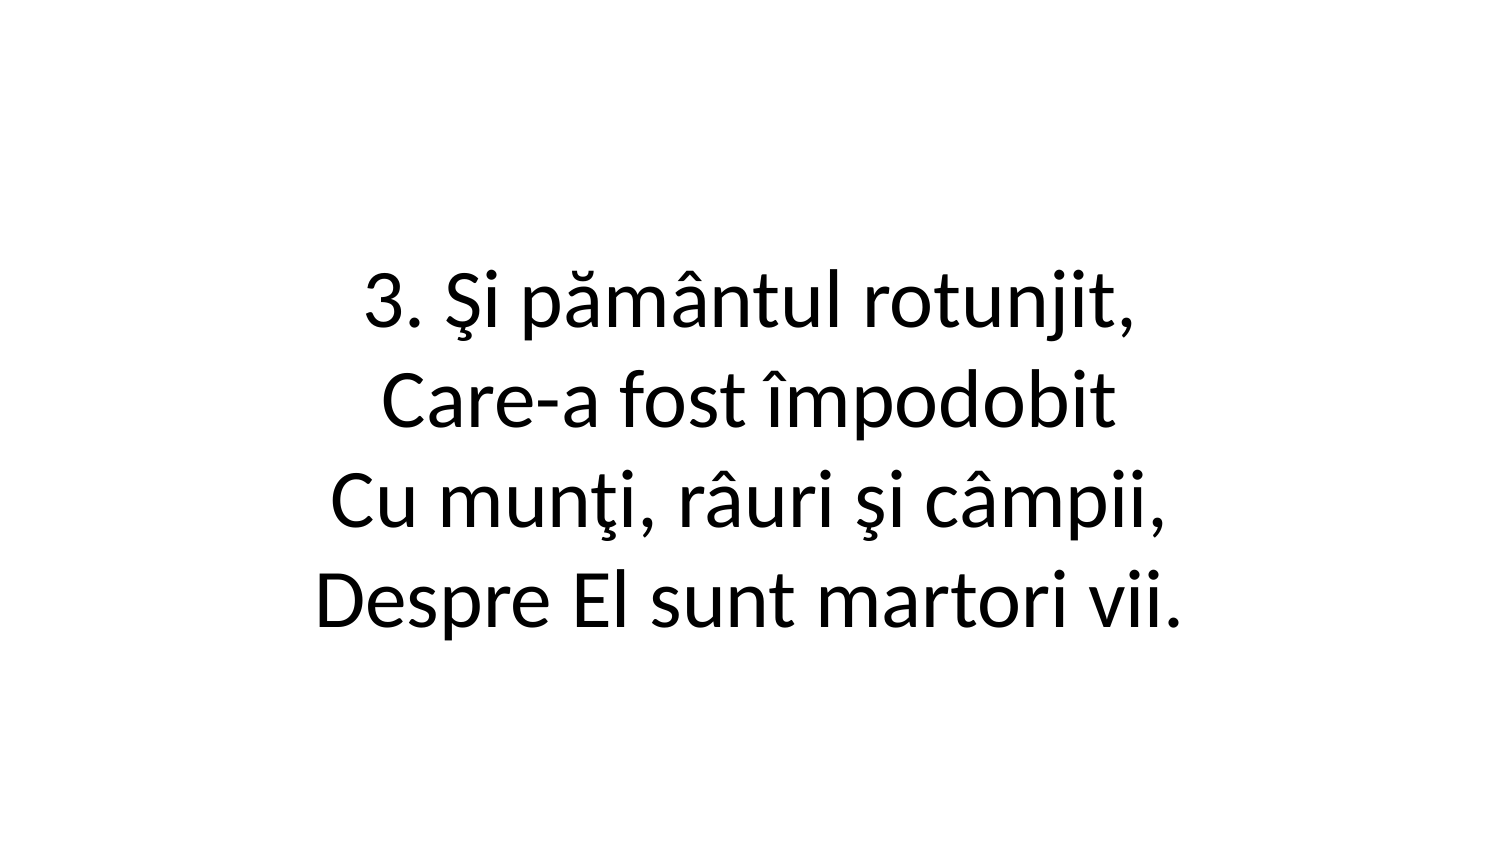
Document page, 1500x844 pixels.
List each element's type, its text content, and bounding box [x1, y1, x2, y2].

text_box 3. Şi pământul rotunjit, Care-a fost împodobit Cu munţi, râuri şi câmpii, Despre El sunt martori vii. [299, 192, 1201, 652]
